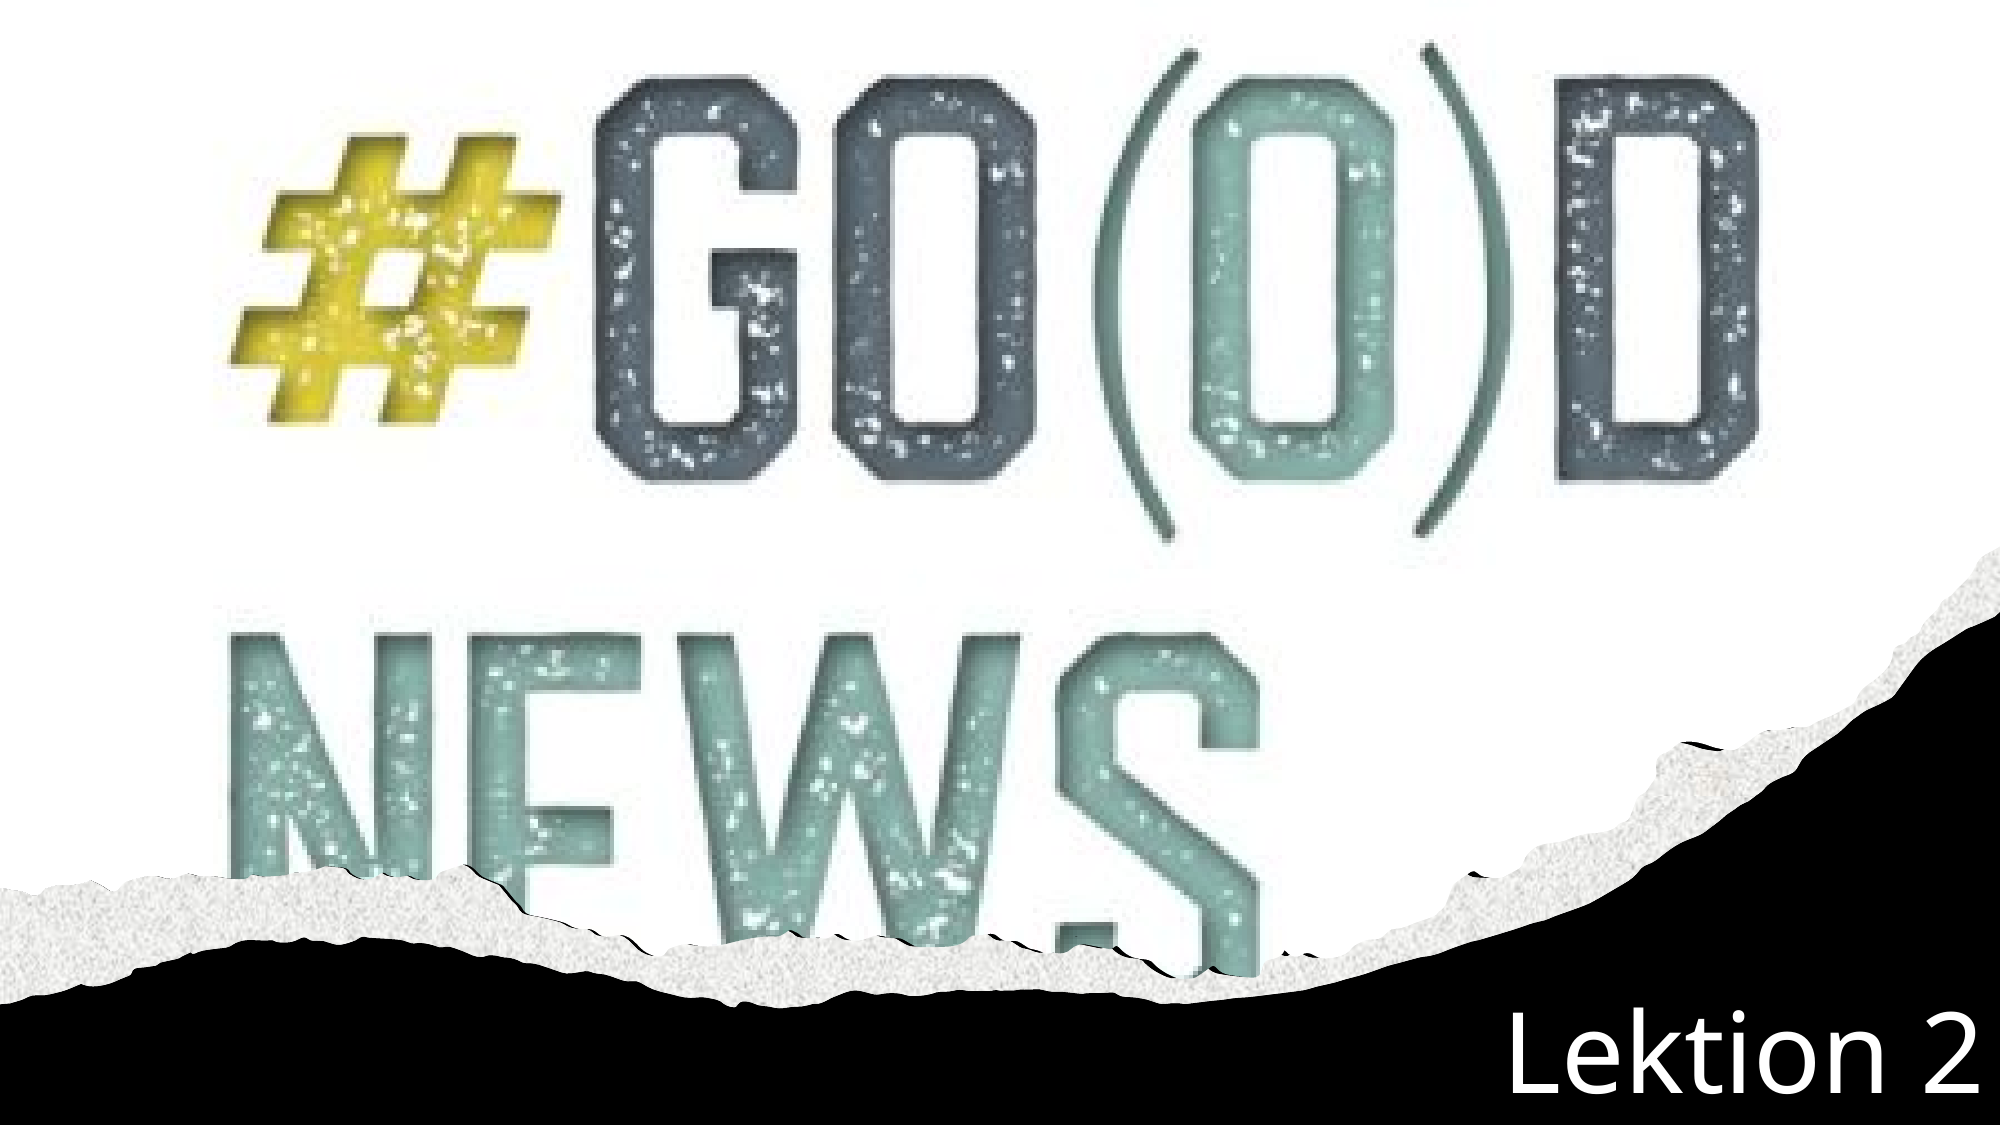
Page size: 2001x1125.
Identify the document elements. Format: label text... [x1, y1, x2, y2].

title Lektion 2 [1426, 980, 2000, 1125]
picture [0, 0, 2001, 1009]
